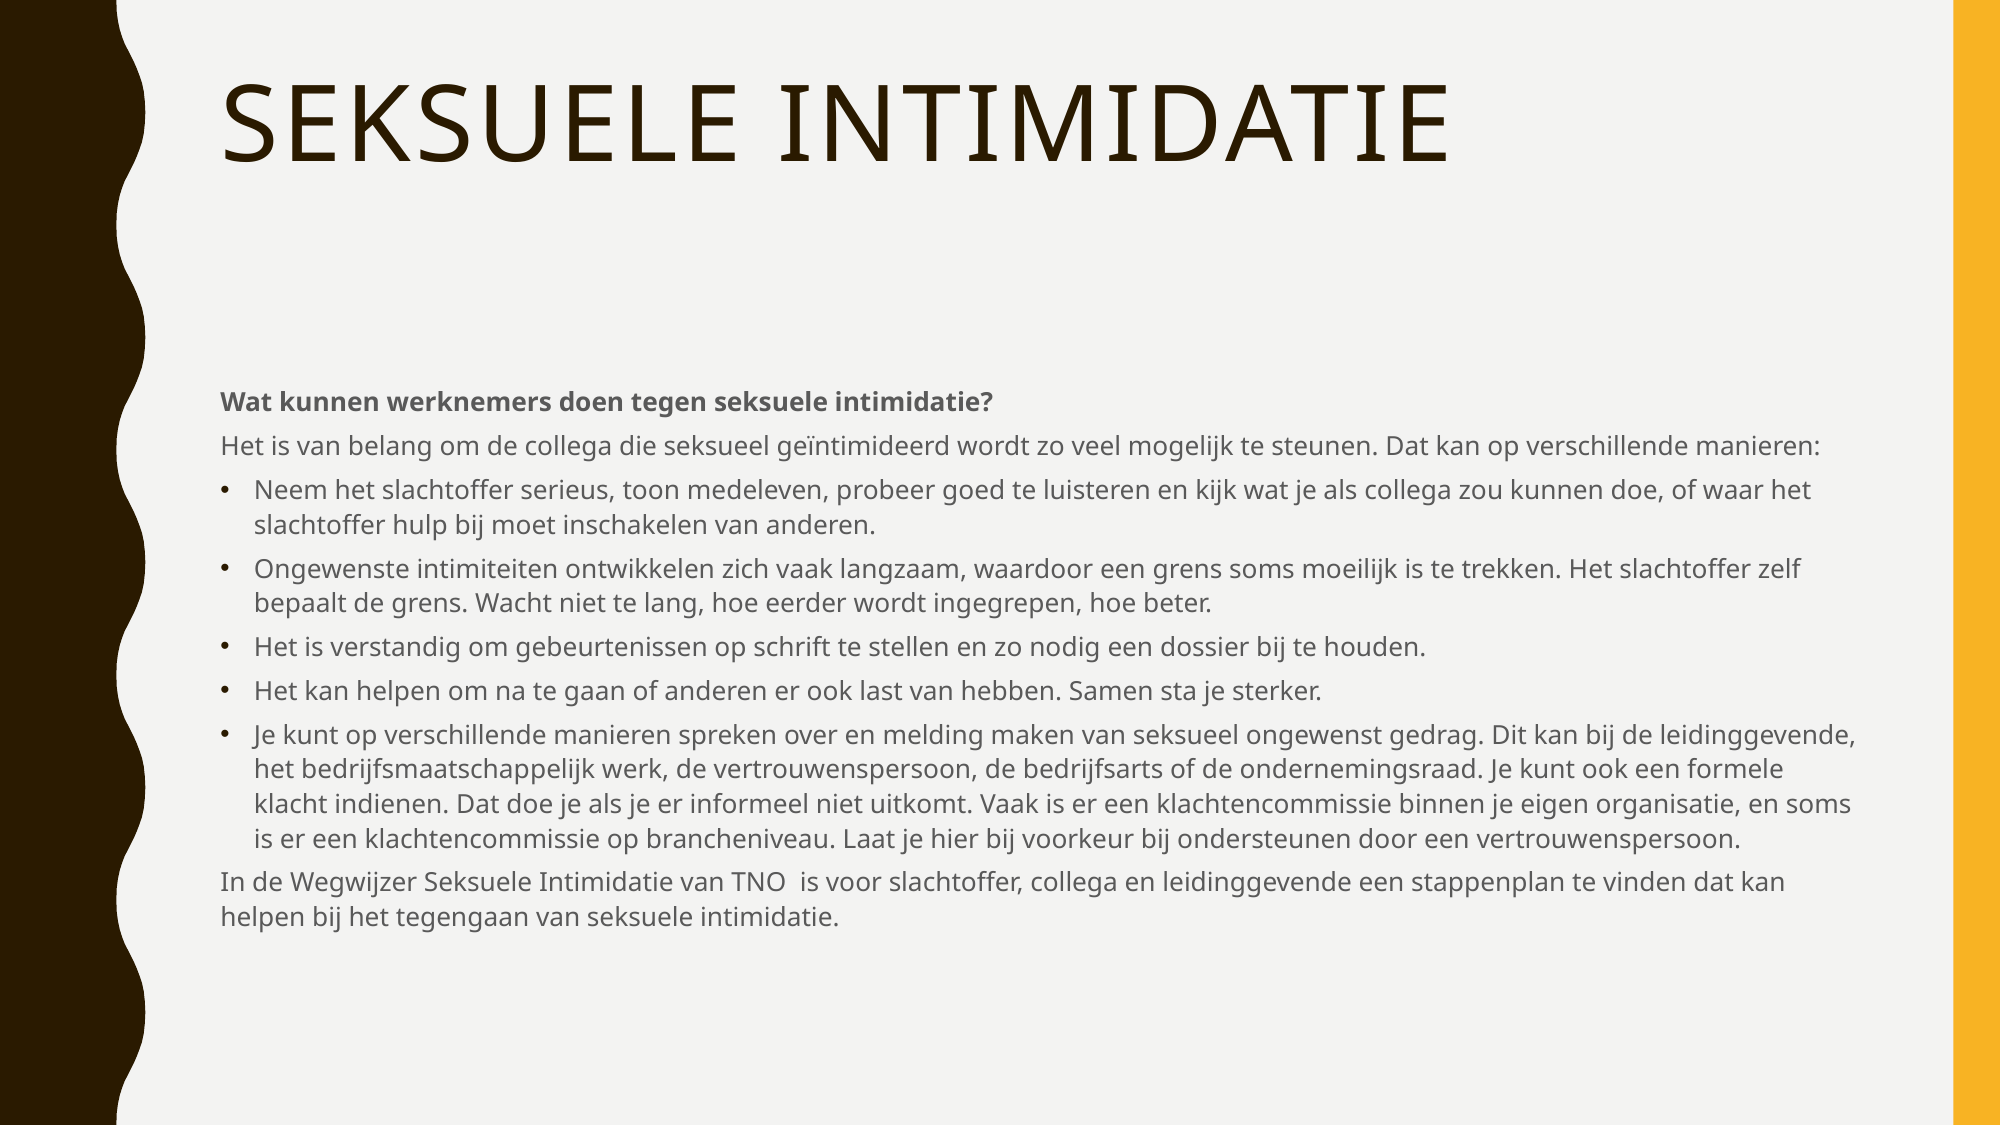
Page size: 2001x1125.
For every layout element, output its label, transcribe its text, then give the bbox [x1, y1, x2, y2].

title Seksuele intimidatie [205, 62, 1875, 308]
list Wat kunnen werknemers doen tegen seksuele intimidatie? Het is van belang om de collega die seksueel geïntimideerd wordt zo veel mogelijk te steunen. Dat kan op verschillende manieren: Neem het slachtoffer serieus, toon medeleven, probeer goed te luisteren en kijk wat je als collega zou kunnen doe, of waar het slachtoffer hulp bij moet inschakelen van anderen. Ongewenste intimiteiten ontwikkelen zich vaak langzaam, waardoor een grens soms moeilijk is te trekken. Het slachtoffer zelf bepaalt de grens. Wacht niet te lang, hoe eerder wordt ingegrepen, hoe beter. Het is verstandig om gebeurtenissen op schrift te stellen en zo nodig een dossier bij te houden. Het kan helpen om na te gaan of anderen er ook last van hebben. Samen sta je sterker. Je kunt op verschillende manieren spreken over en melding maken van seksueel ongewenst gedrag. Dit kan bij de leidinggevende, het bedrijfsmaatschappelijk werk, de vertrouwenspersoon, de bedrijfsarts of de ondernemingsraad. Je kunt ook een formele klacht indienen. Dat doe je als je er informeel niet uitkomt. Vaak is er een klachtencommissie binnen je eigen organisatie, en soms is er een klachtencommissie op brancheniveau. Laat je hier bij voorkeur bij ondersteunen door een vertrouwenspersoon. In de Wegwijzer Seksuele Intimidatie van TNO is voor slachtoffer, collega en leidinggevende een stappenplan te vinden dat kan helpen bij het tegengaan van seksuele intimidatie. [205, 375, 1875, 965]
